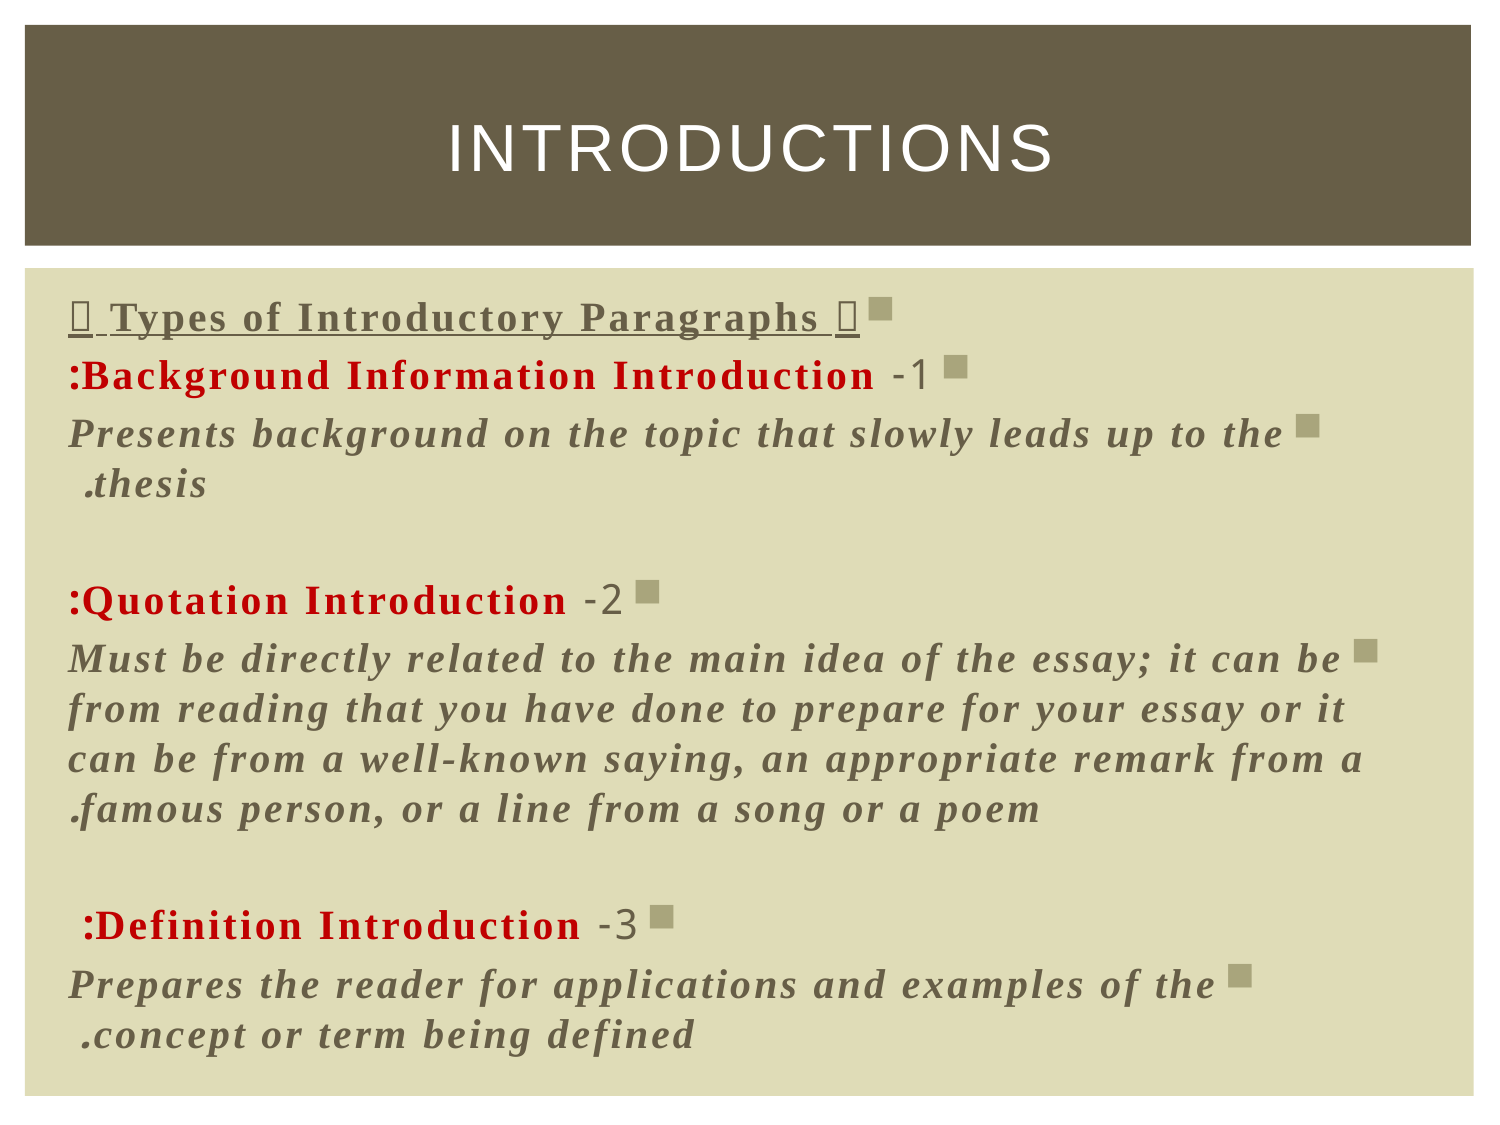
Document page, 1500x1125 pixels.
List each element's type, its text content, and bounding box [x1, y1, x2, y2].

title Introductions [62, 58, 1438, 232]
list  Types of Introductory Paragraphs  1- Background Information Introduction: Presents background on the topic that slowly leads up to the thesis. 2- Quotation Introduction: Must be directly related to the main idea of the essay; it can be from reading that you have done to prepare for your essay or it can be from a well-known saying, an appropriate remark from a famous person, or a line from a song or a poem. 3- Definition Introduction: Prepares the reader for applications and examples of the concept or term being defined. [53, 281, 1442, 1106]
